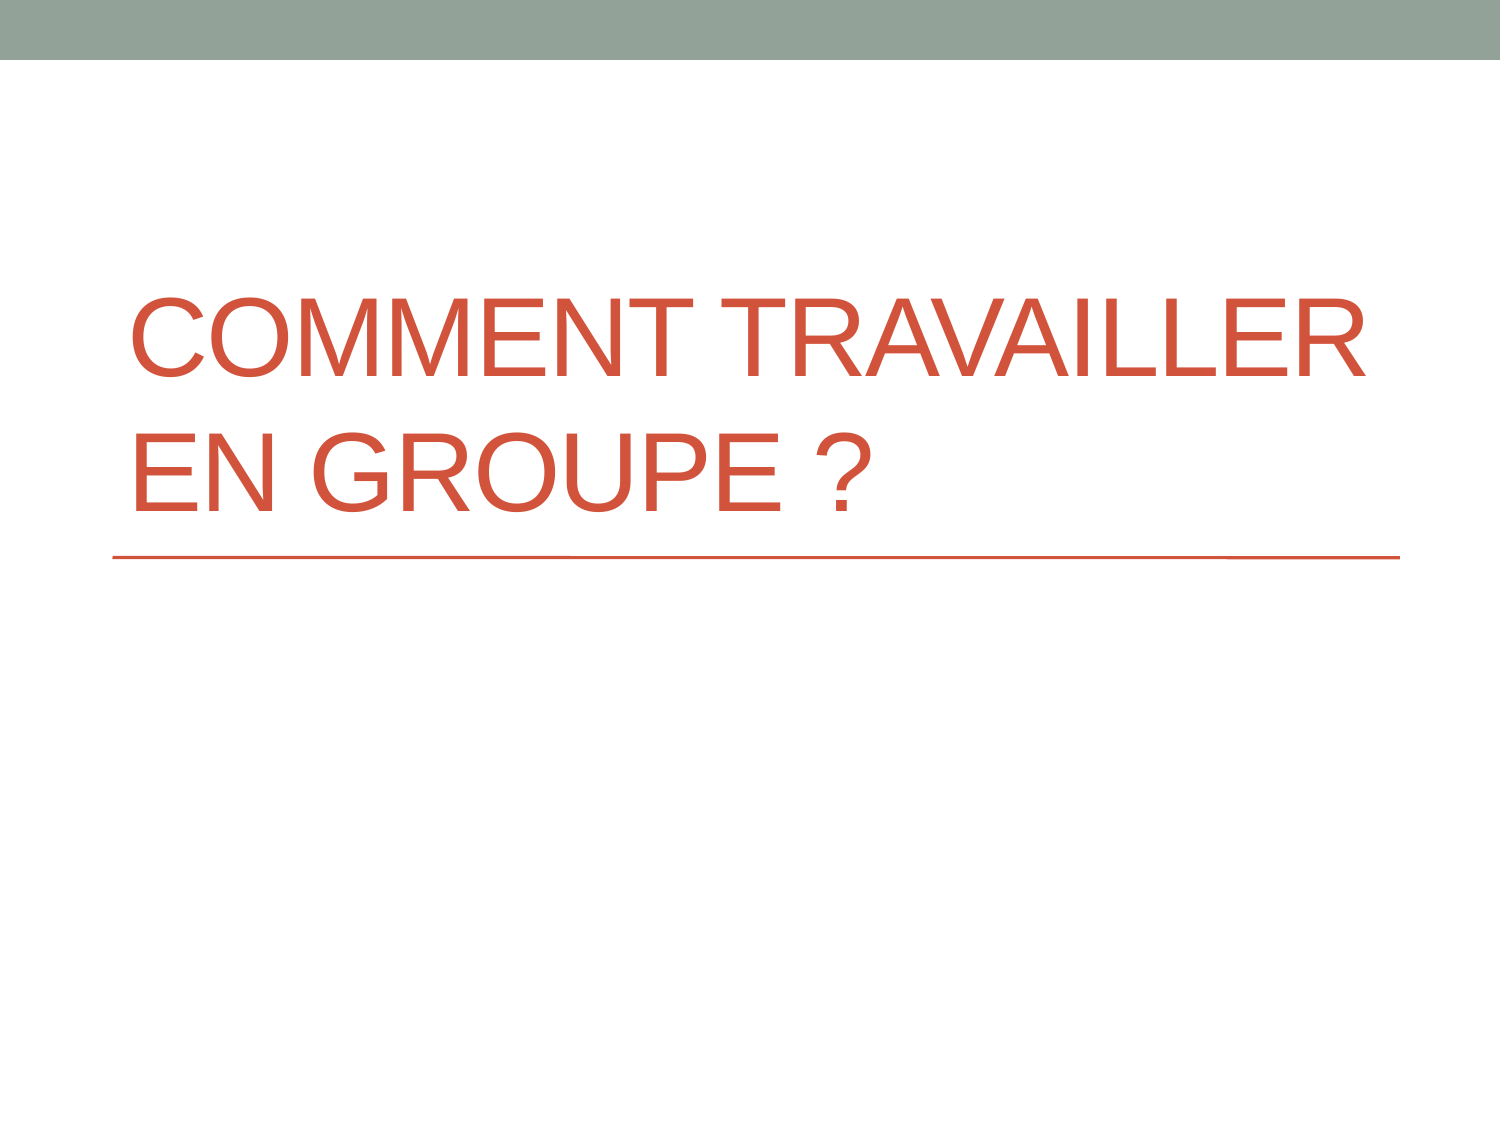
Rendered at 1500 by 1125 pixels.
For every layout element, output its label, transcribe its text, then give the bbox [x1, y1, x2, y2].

title Comment Travailler en groupe ? [112, 224, 1400, 542]
